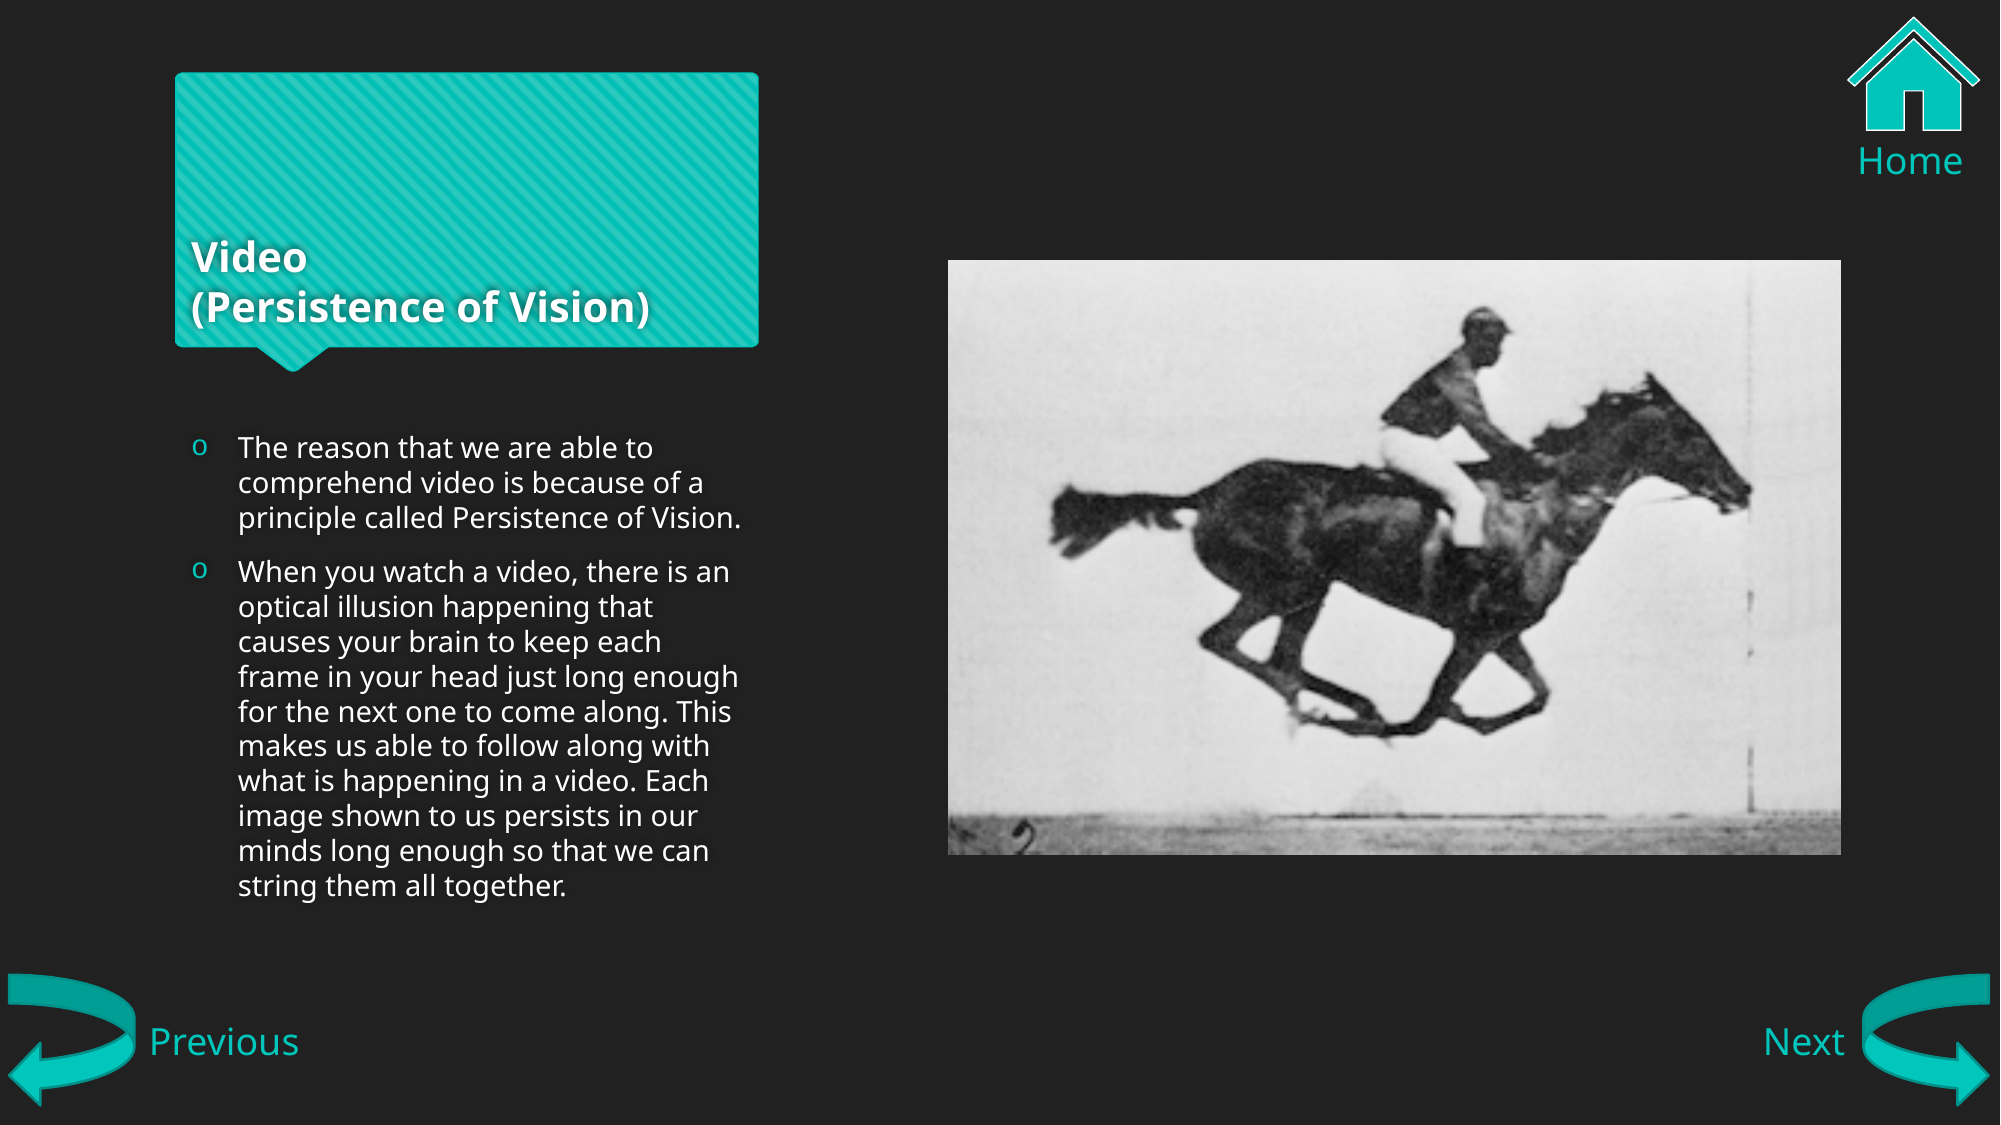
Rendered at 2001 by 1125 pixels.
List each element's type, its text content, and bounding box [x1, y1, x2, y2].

text_box Previous [134, 1010, 322, 1071]
list The reason that we are able to comprehend video is because of a principle called Persistence of Vision. When you watch a video, there is an optical illusion happening that causes your brain to keep each frame in your head just long enough for the next one to come along. This makes us able to follow along with what is happening in a video. Each image shown to us persists in our minds long enough so that we can string them all together. [176, 370, 758, 962]
title Video (Persistence of Vision) [176, 73, 758, 339]
text_box Home [1842, 149, 1985, 190]
picture [948, 259, 1841, 855]
text_box [7, 973, 134, 1107]
text_box Next [1748, 1010, 1864, 1071]
picture [1838, 0, 1989, 149]
text_box [1864, 973, 1991, 1107]
